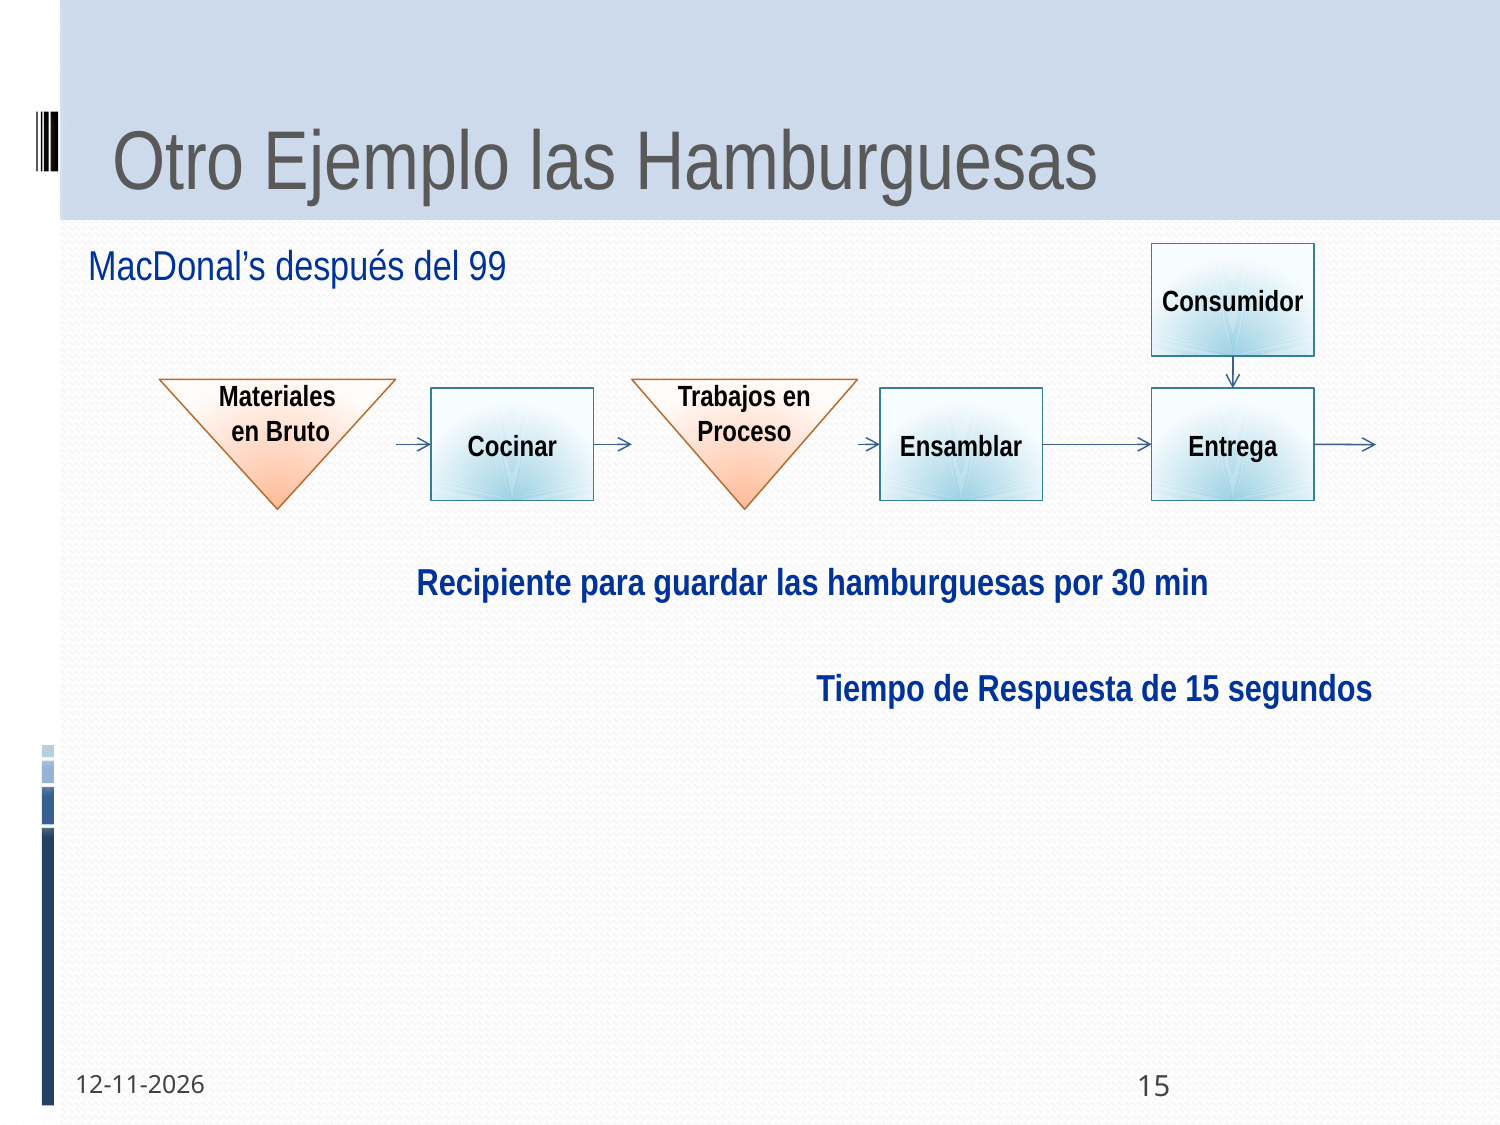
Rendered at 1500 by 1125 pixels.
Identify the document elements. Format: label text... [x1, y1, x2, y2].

text_box Materiales en Bruto [158, 378, 397, 511]
text_box Consumidor [1151, 243, 1315, 357]
text_box Entrega [1151, 387, 1315, 501]
text_box Cocinar [430, 387, 594, 501]
text_box MacDonal’s después del 99 [73, 231, 532, 297]
text_box Recipiente para guardar las hamburguesas por 30 min [401, 550, 1224, 611]
title Otro Ejemplo las Hamburguesas [111, 18, 1436, 207]
text_box Ensamblar [879, 387, 1043, 501]
slide_number 15 [1045, 1046, 1171, 1107]
text_box Trabajos en Proceso [631, 378, 859, 511]
text_box Tiempo de Respuesta de 15 segundos [801, 656, 1388, 717]
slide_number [75, 1042, 243, 1103]
